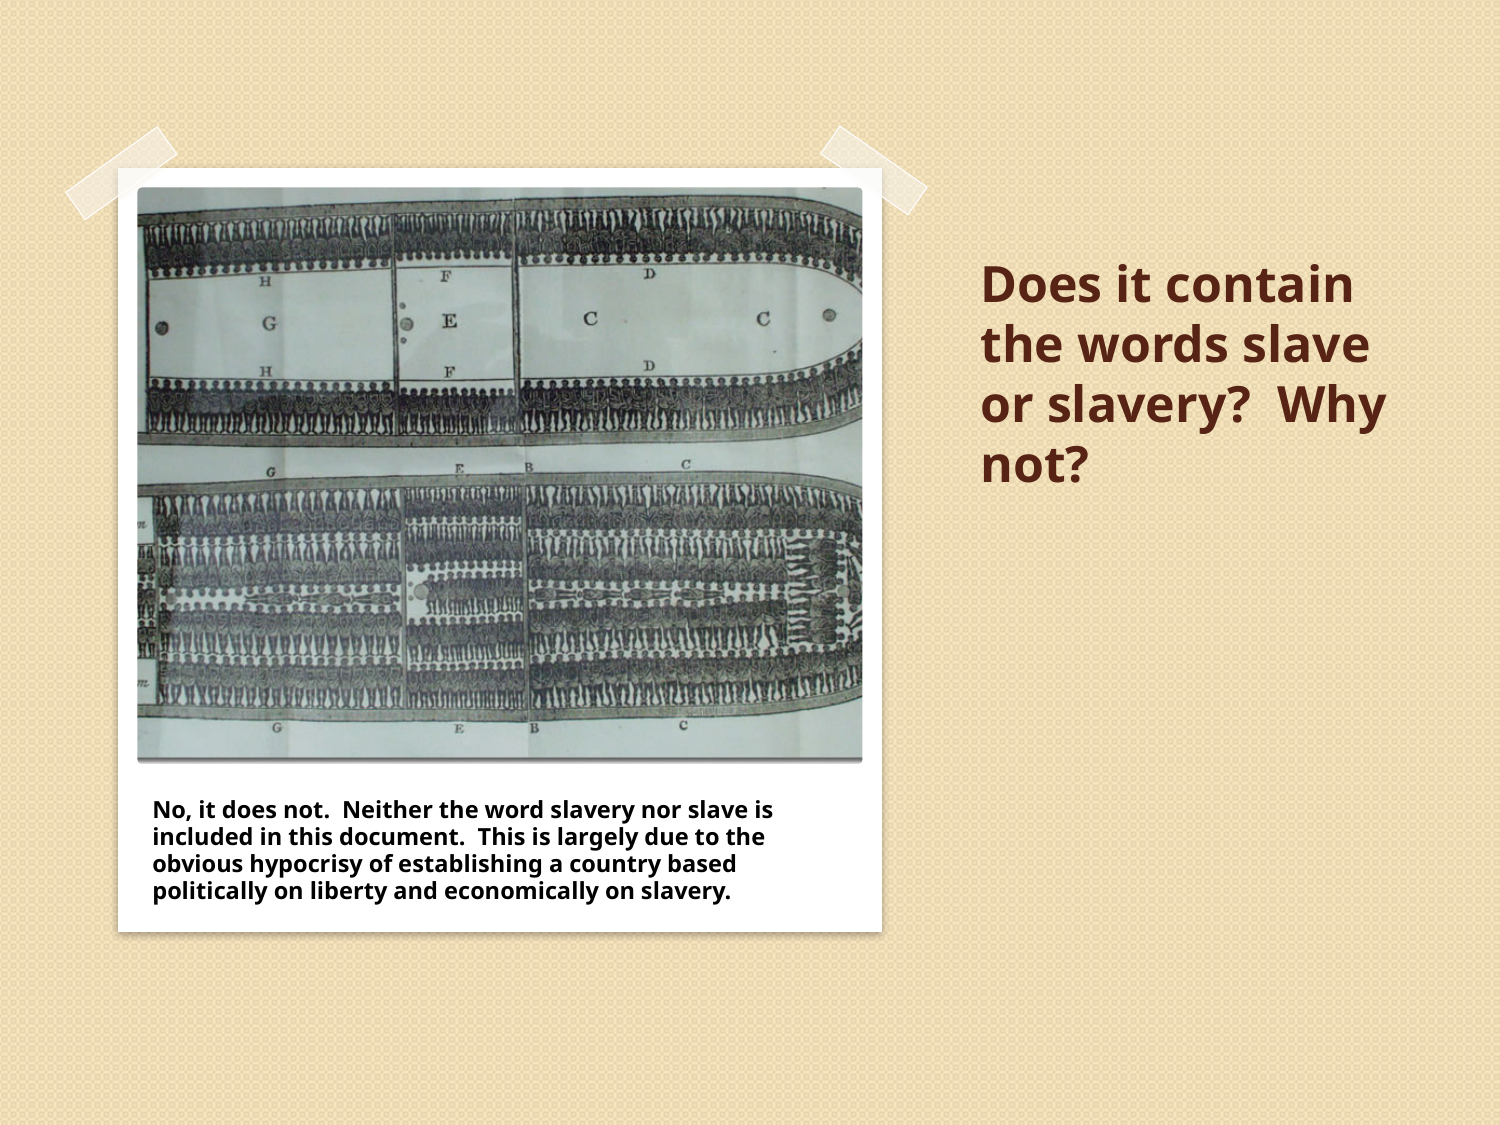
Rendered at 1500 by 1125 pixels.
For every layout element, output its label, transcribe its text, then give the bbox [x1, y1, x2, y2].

title Does it contain the words slave or slavery? Why not? [965, 174, 1416, 500]
list No, it does not. Neither the word slavery nor slave is included in this document. This is largely due to the obvious hypocrisy of establishing a country based politically on liberty and economically on slavery. [137, 787, 863, 913]
picture [137, 187, 863, 765]
